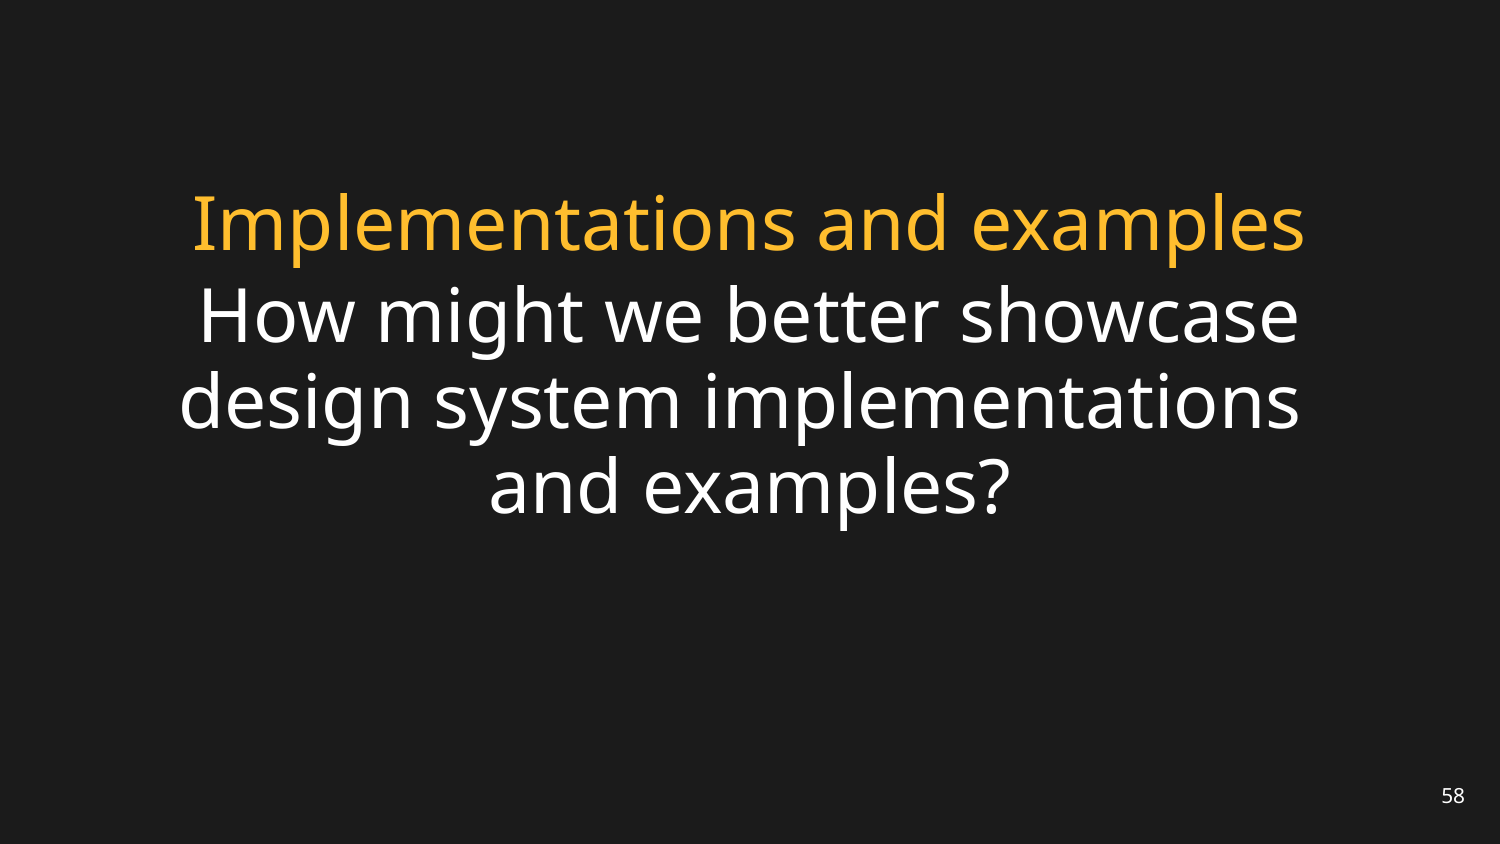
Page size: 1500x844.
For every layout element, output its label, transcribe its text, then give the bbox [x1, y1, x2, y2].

title Implementations and examples [51, 160, 1449, 255]
list How might we better showcase design system implementations and examples? [109, 259, 1391, 800]
slide_number 58 [1389, 764, 1480, 830]
